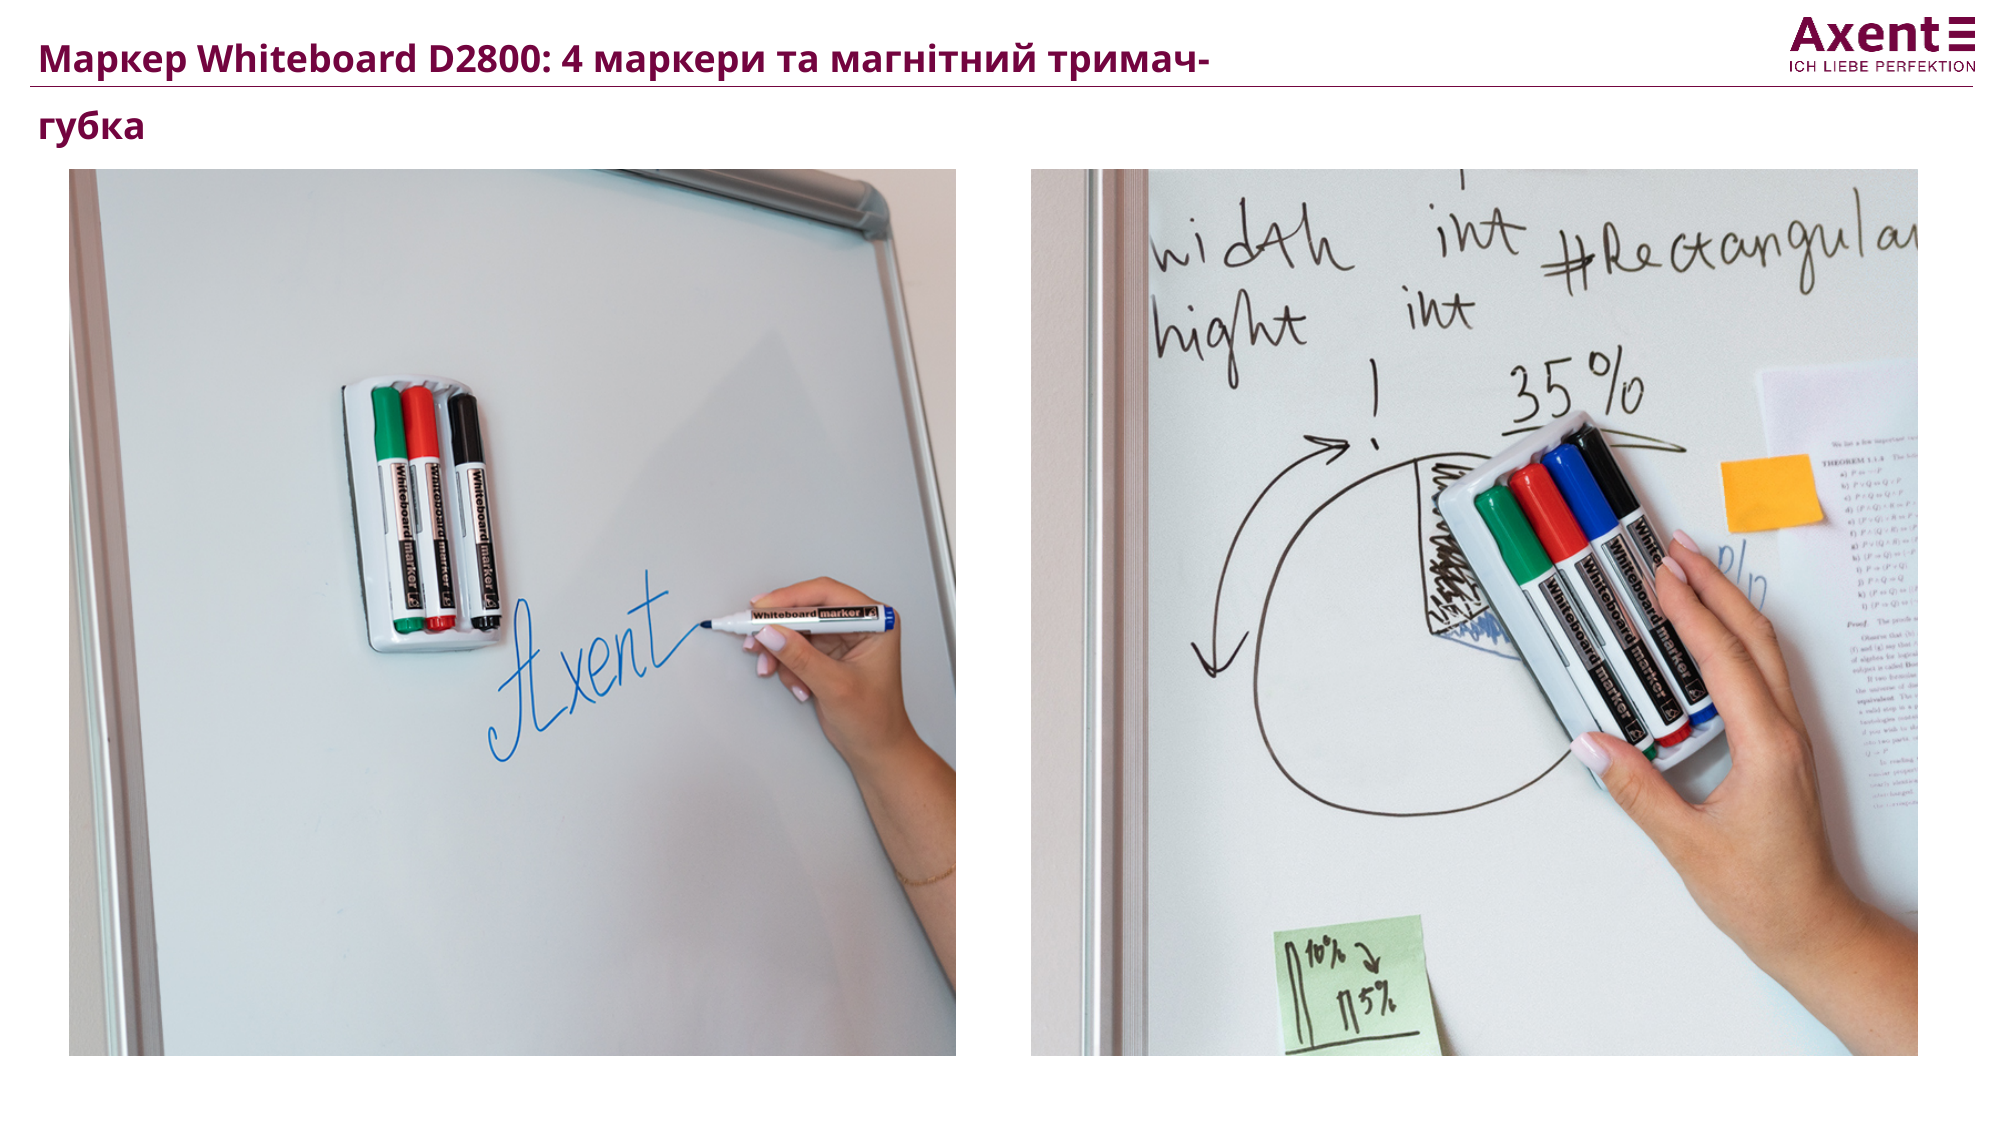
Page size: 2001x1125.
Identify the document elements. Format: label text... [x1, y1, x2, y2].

picture [69, 169, 956, 1056]
picture [1790, 17, 1975, 73]
text_box Маркер Whiteboard D2800: 4 маркери та магнітний тримач-губка [22, 4, 1300, 155]
picture [1031, 169, 1918, 1056]
